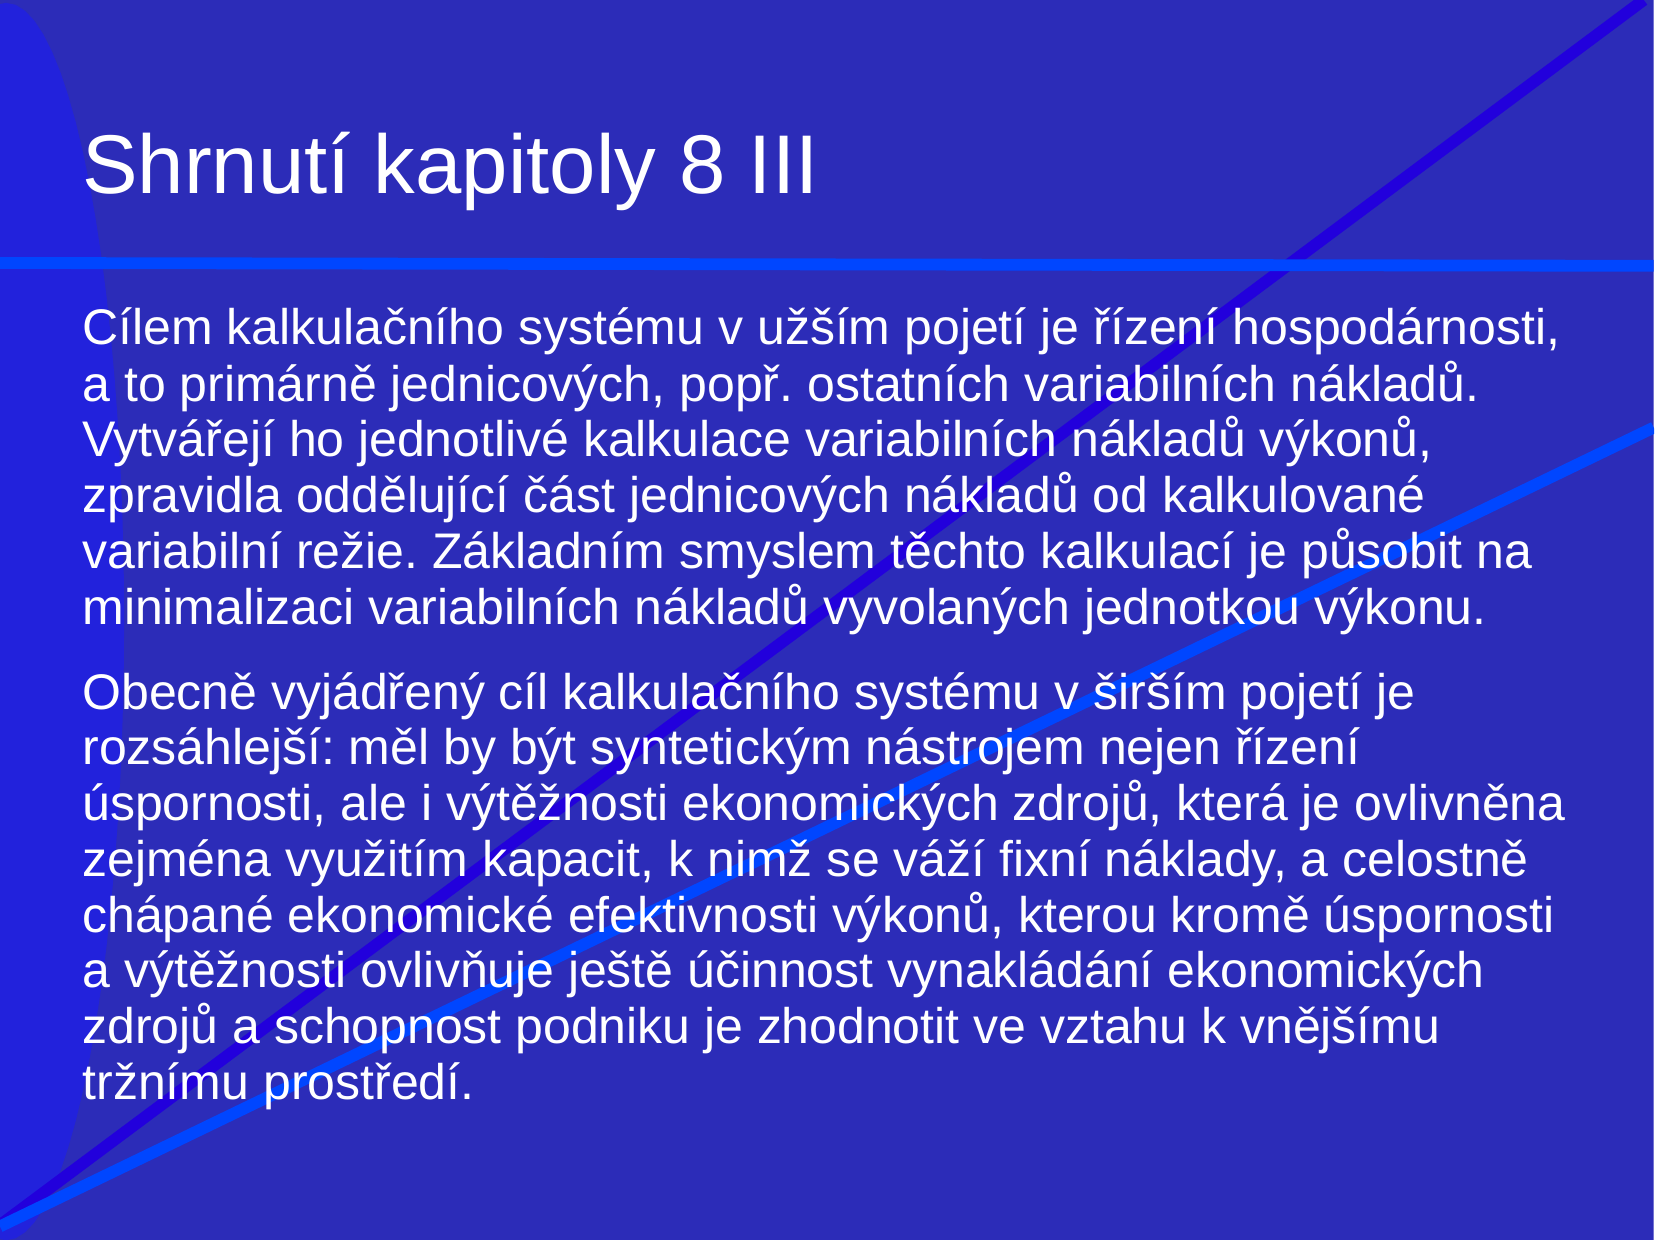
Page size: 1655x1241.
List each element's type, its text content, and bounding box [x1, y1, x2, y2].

title Shrnutí kapitoly 8 III [80, 110, 1574, 296]
list Cílem kalkulačního systému v užším pojetí je řízení hospodárnosti, a to primárně jednicových, popř. ostatních variabilních nákladů. Vytvářejí ho jednotlivé kalkulace variabilních nákladů výkonů, zpravidla oddělující část jednicových nákladů od kalkulované variabilní režie. Základním smyslem těchto kalkulací je působit na minimalizaci variabilních nákladů vyvolaných jednotkou výkonu. Obecně vyjádřený cíl kalkulačního systému v širším pojetí je rozsáhlejší: měl by být syntetickým nástrojem nejen řízení úspornosti, ale i výtěžnosti ekonomických zdrojů, která je ovlivněna zejména využitím kapacit, k nimž se váží fixní náklady, a celostně chápané ekonomické efektivnosti výkonů, kterou kromě úspornosti a výtěžnosti ovlivňuje ještě účinnost vynakládání ekonomických zdrojů a schopnost podniku je zhodnotit ve vztahu k vnějšímu tržnímu prostředí. [80, 296, 1574, 1111]
